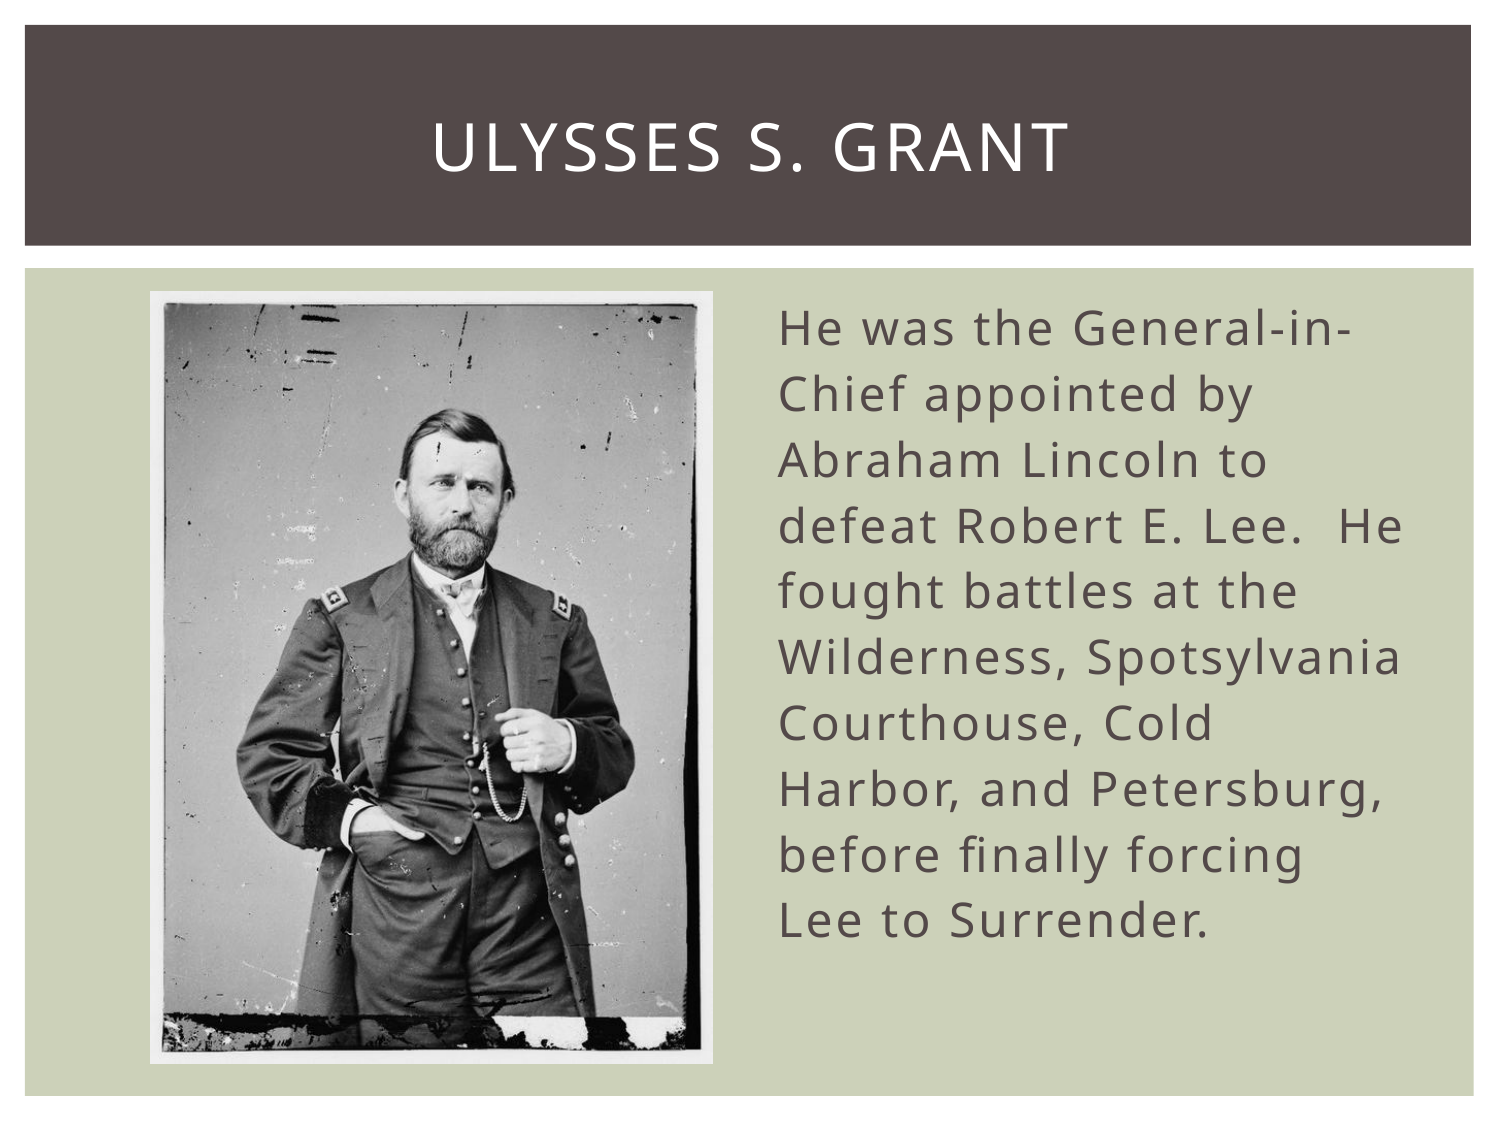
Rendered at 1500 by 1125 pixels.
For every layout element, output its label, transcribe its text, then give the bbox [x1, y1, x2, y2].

title Ulysses S. Grant [62, 58, 1438, 232]
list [149, 291, 713, 1064]
list He was the General-in-Chief appointed by Abraham Lincoln to defeat Robert E. Lee. He fought battles at the Wilderness, Spotsylvania Courthouse, Cold Harbor, and Petersburg, before finally forcing Lee to Surrender. [762, 281, 1425, 1005]
